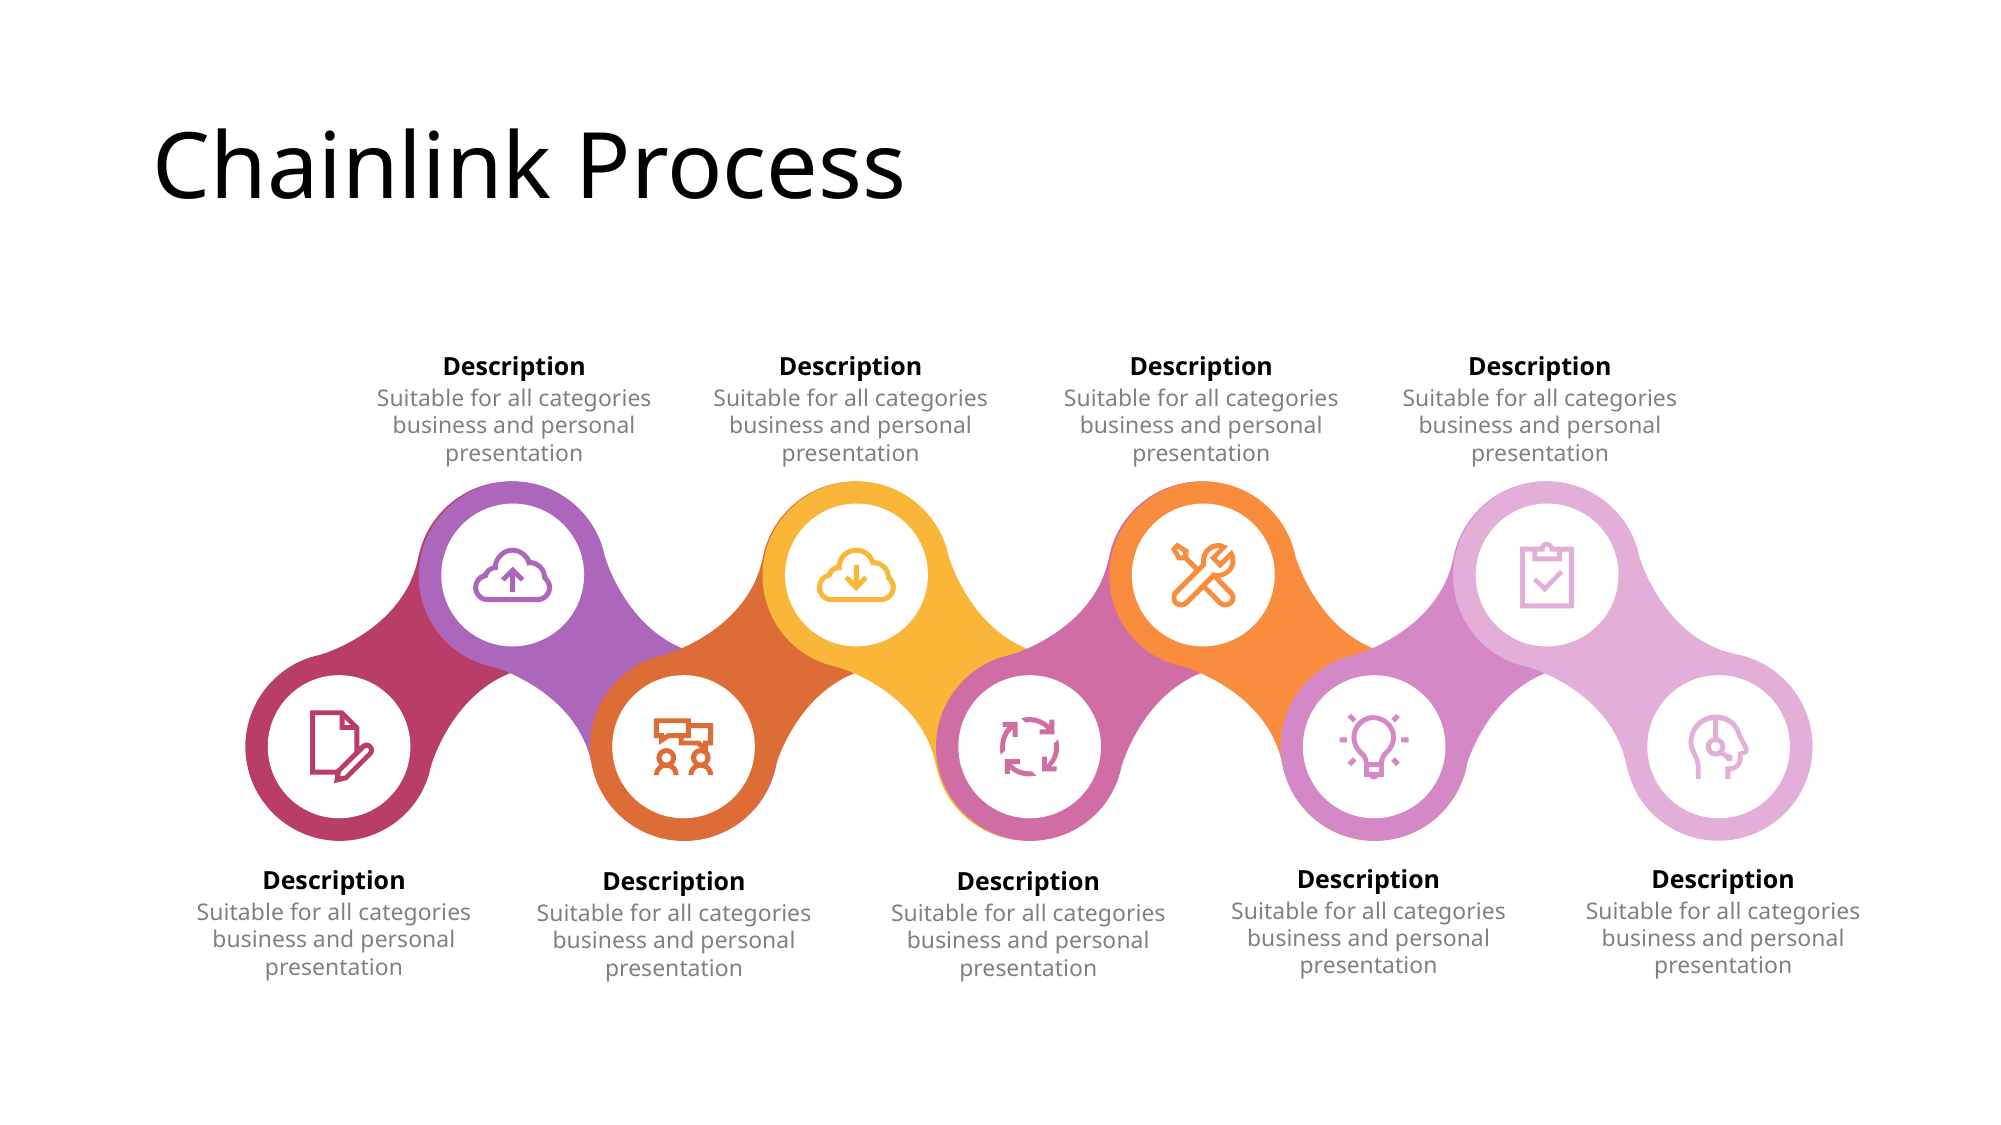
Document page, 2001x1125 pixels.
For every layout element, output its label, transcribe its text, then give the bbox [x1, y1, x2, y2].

text_box [245, 488, 509, 841]
text_box [310, 710, 375, 784]
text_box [1519, 541, 1575, 609]
text_box Suitable for all categories business and personal presentation [349, 376, 680, 474]
text_box Suitable for all categories business and personal presentation [1558, 888, 1889, 986]
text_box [1000, 717, 1060, 777]
text_box Description [1639, 857, 1807, 888]
text_box [612, 675, 755, 819]
text_box Suitable for all categories business and personal presentation [1036, 376, 1367, 474]
text_box Description [1117, 344, 1286, 376]
text_box Description [250, 858, 418, 889]
text_box Suitable for all categories business and personal presentation [509, 891, 840, 989]
text_box Suitable for all categories business and personal presentation [1203, 888, 1534, 986]
text_box Description [1456, 344, 1624, 376]
text_box Description [767, 344, 935, 376]
text_box Suitable for all categories business and personal presentation [169, 889, 500, 987]
text_box Description [590, 859, 758, 891]
text_box Suitable for all categories business and personal presentation [1374, 376, 1706, 474]
text_box [418, 481, 682, 757]
text_box Description [430, 344, 599, 376]
text_box [958, 675, 1101, 819]
text_box [1647, 675, 1790, 819]
text_box [1475, 503, 1619, 647]
text_box [785, 503, 928, 647]
text_box [441, 503, 585, 647]
text_box Description [1285, 857, 1453, 888]
text_box [267, 675, 411, 819]
text_box [1688, 714, 1749, 779]
text_box [1453, 481, 1813, 841]
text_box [1339, 714, 1409, 780]
title Chainlink Process [137, 59, 1863, 278]
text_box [816, 547, 896, 603]
text_box [589, 496, 853, 841]
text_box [473, 547, 553, 603]
text_box [1280, 491, 1544, 841]
text_box [1131, 503, 1275, 647]
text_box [653, 718, 714, 776]
text_box [1109, 481, 1373, 755]
text_box [936, 487, 1200, 841]
text_box Suitable for all categories business and personal presentation [863, 891, 1194, 989]
text_box Description [944, 859, 1113, 891]
text_box [762, 481, 1026, 836]
text_box [1302, 675, 1446, 819]
text_box [1170, 542, 1236, 608]
text_box Suitable for all categories business and personal presentation [685, 376, 1016, 474]
